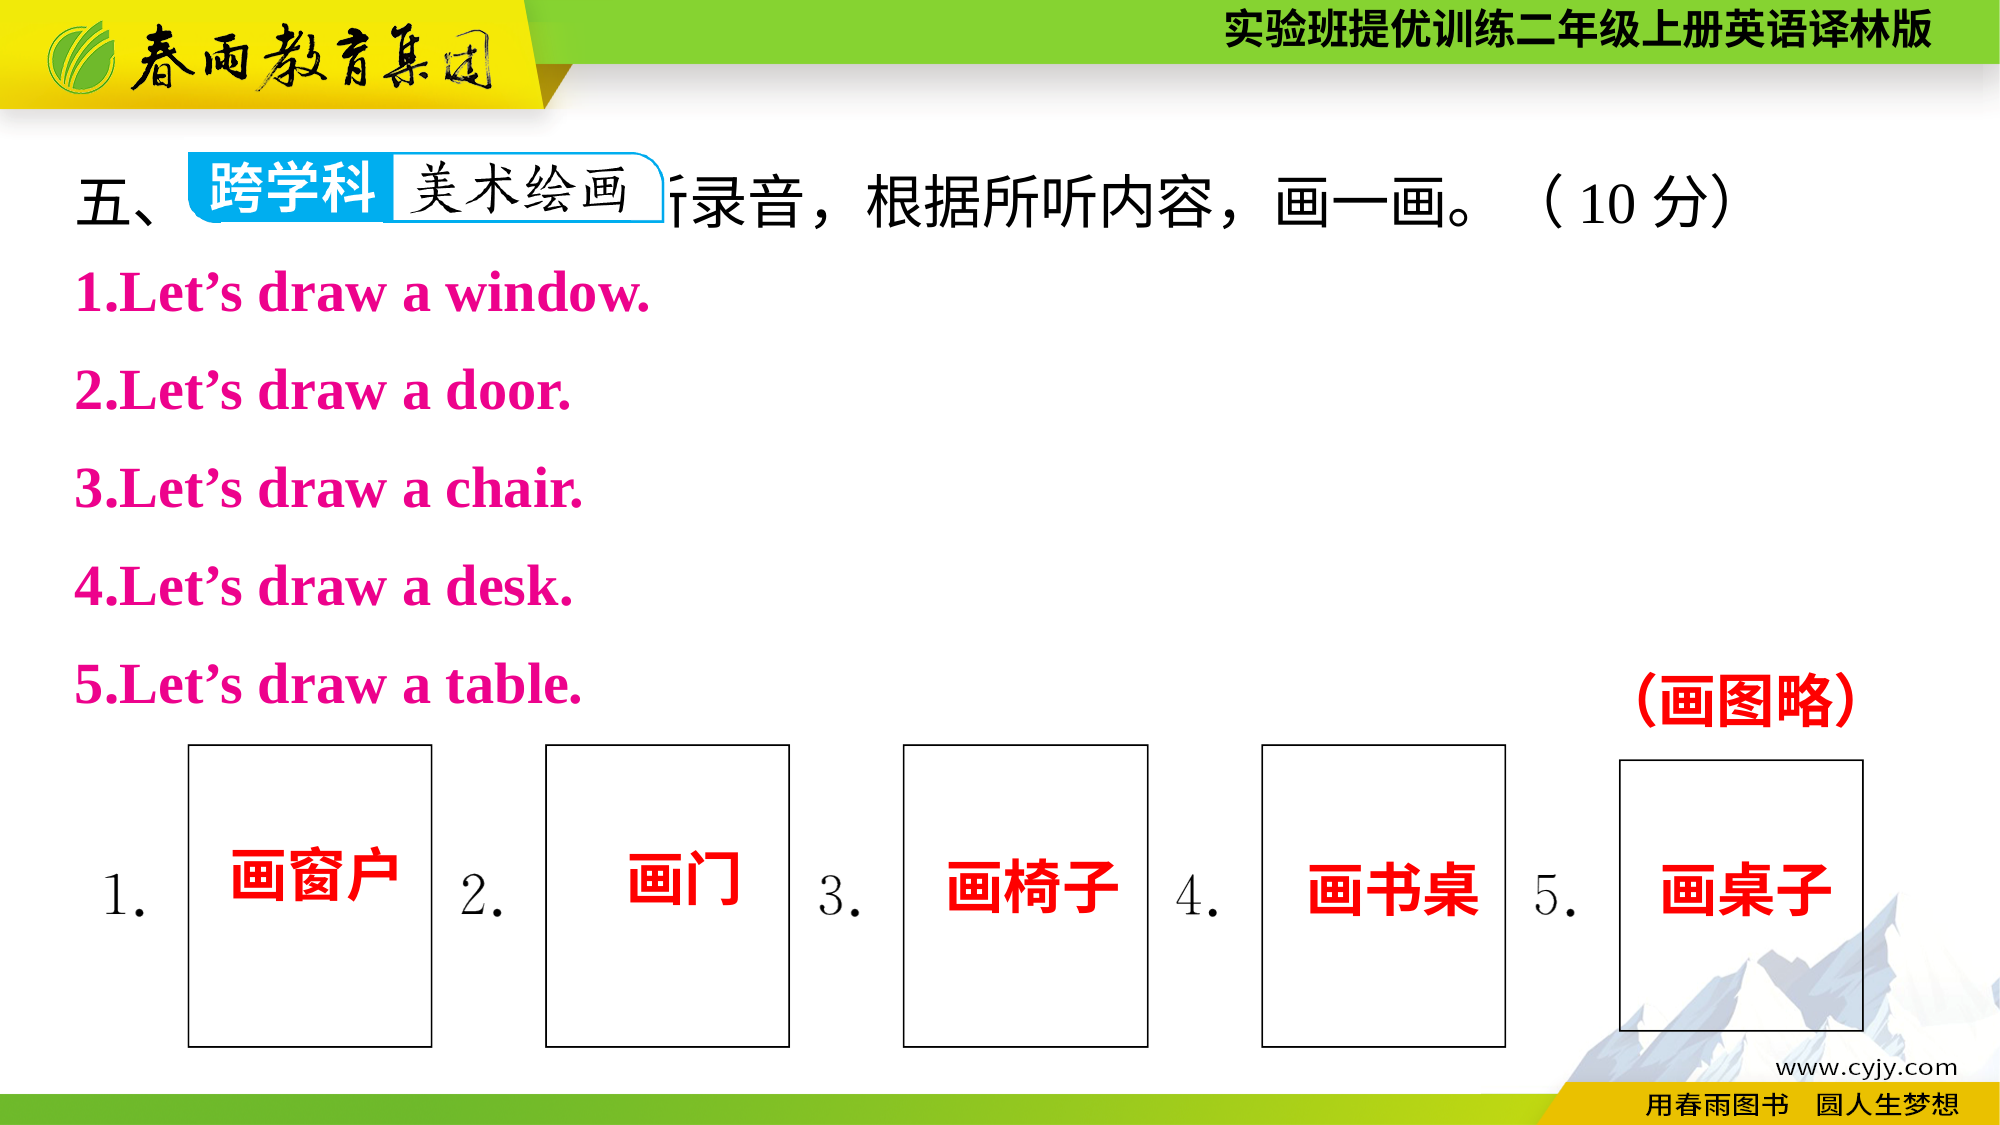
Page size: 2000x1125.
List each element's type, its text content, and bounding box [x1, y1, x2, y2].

picture [0, 0, 2000, 1125]
text_box （画图略） [1585, 656, 1907, 742]
list 五、 听录音，根据所听内容，画一画。（10分） [59, 122, 1944, 218]
text_box 1.Let’s draw a window. 2.Let’s draw a door. 3.Let’s draw a chair. 4.Let’s draw a desk. 5.Let’s draw a table. [59, 218, 1944, 723]
